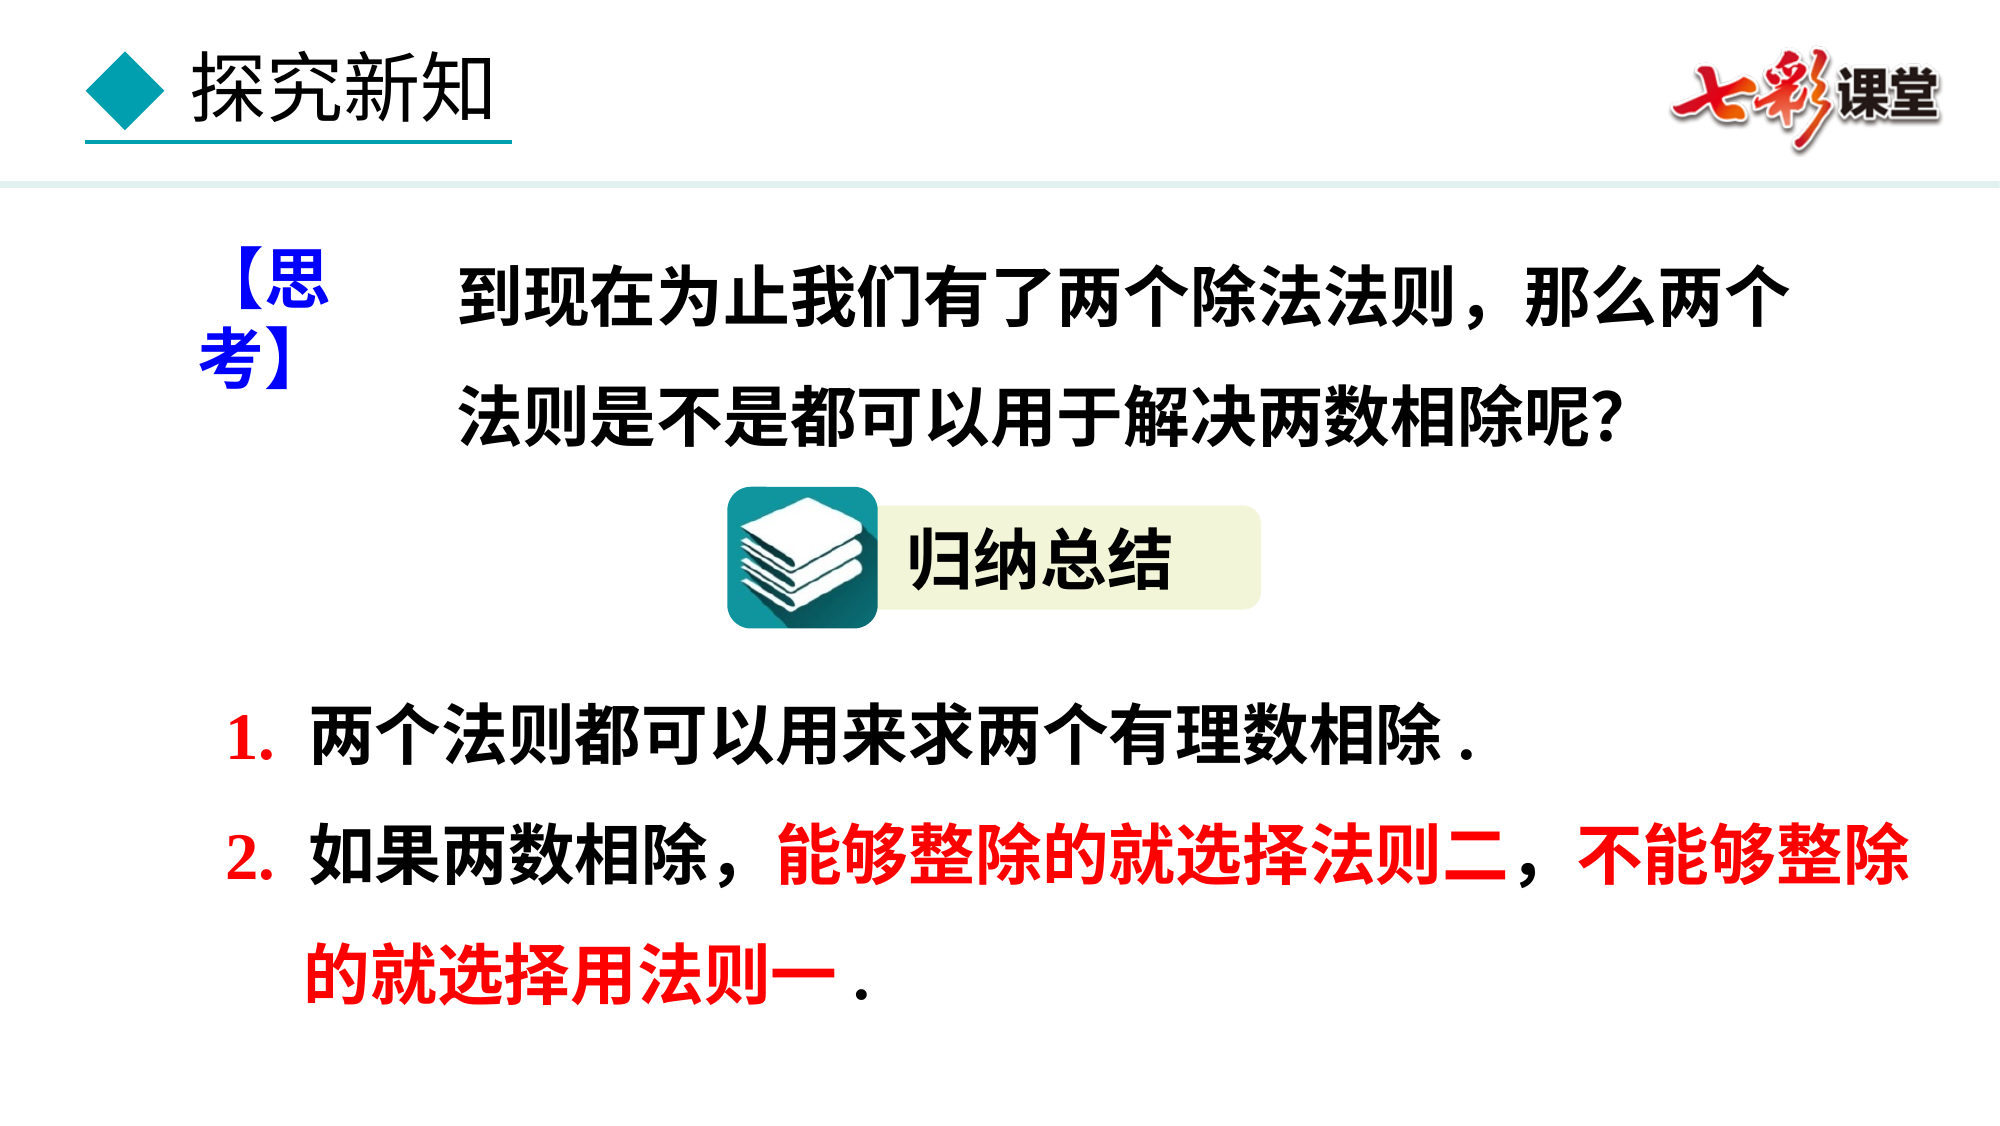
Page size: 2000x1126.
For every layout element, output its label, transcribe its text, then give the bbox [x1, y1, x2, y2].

text_box 1. 两个法则都可以用来求两个有理数相除. 2. 如果两数相除，能够整除的就选择法则二，不能够整除的就选择用法则一. [205, 643, 1947, 1024]
text_box 到现在为止我们有了两个除法法则，那么两个法则是不是都可以用于解决两数相除呢？ [436, 204, 1841, 465]
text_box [727, 486, 1262, 629]
text_box 【思考】 [177, 226, 472, 407]
picture [1666, 42, 1948, 157]
